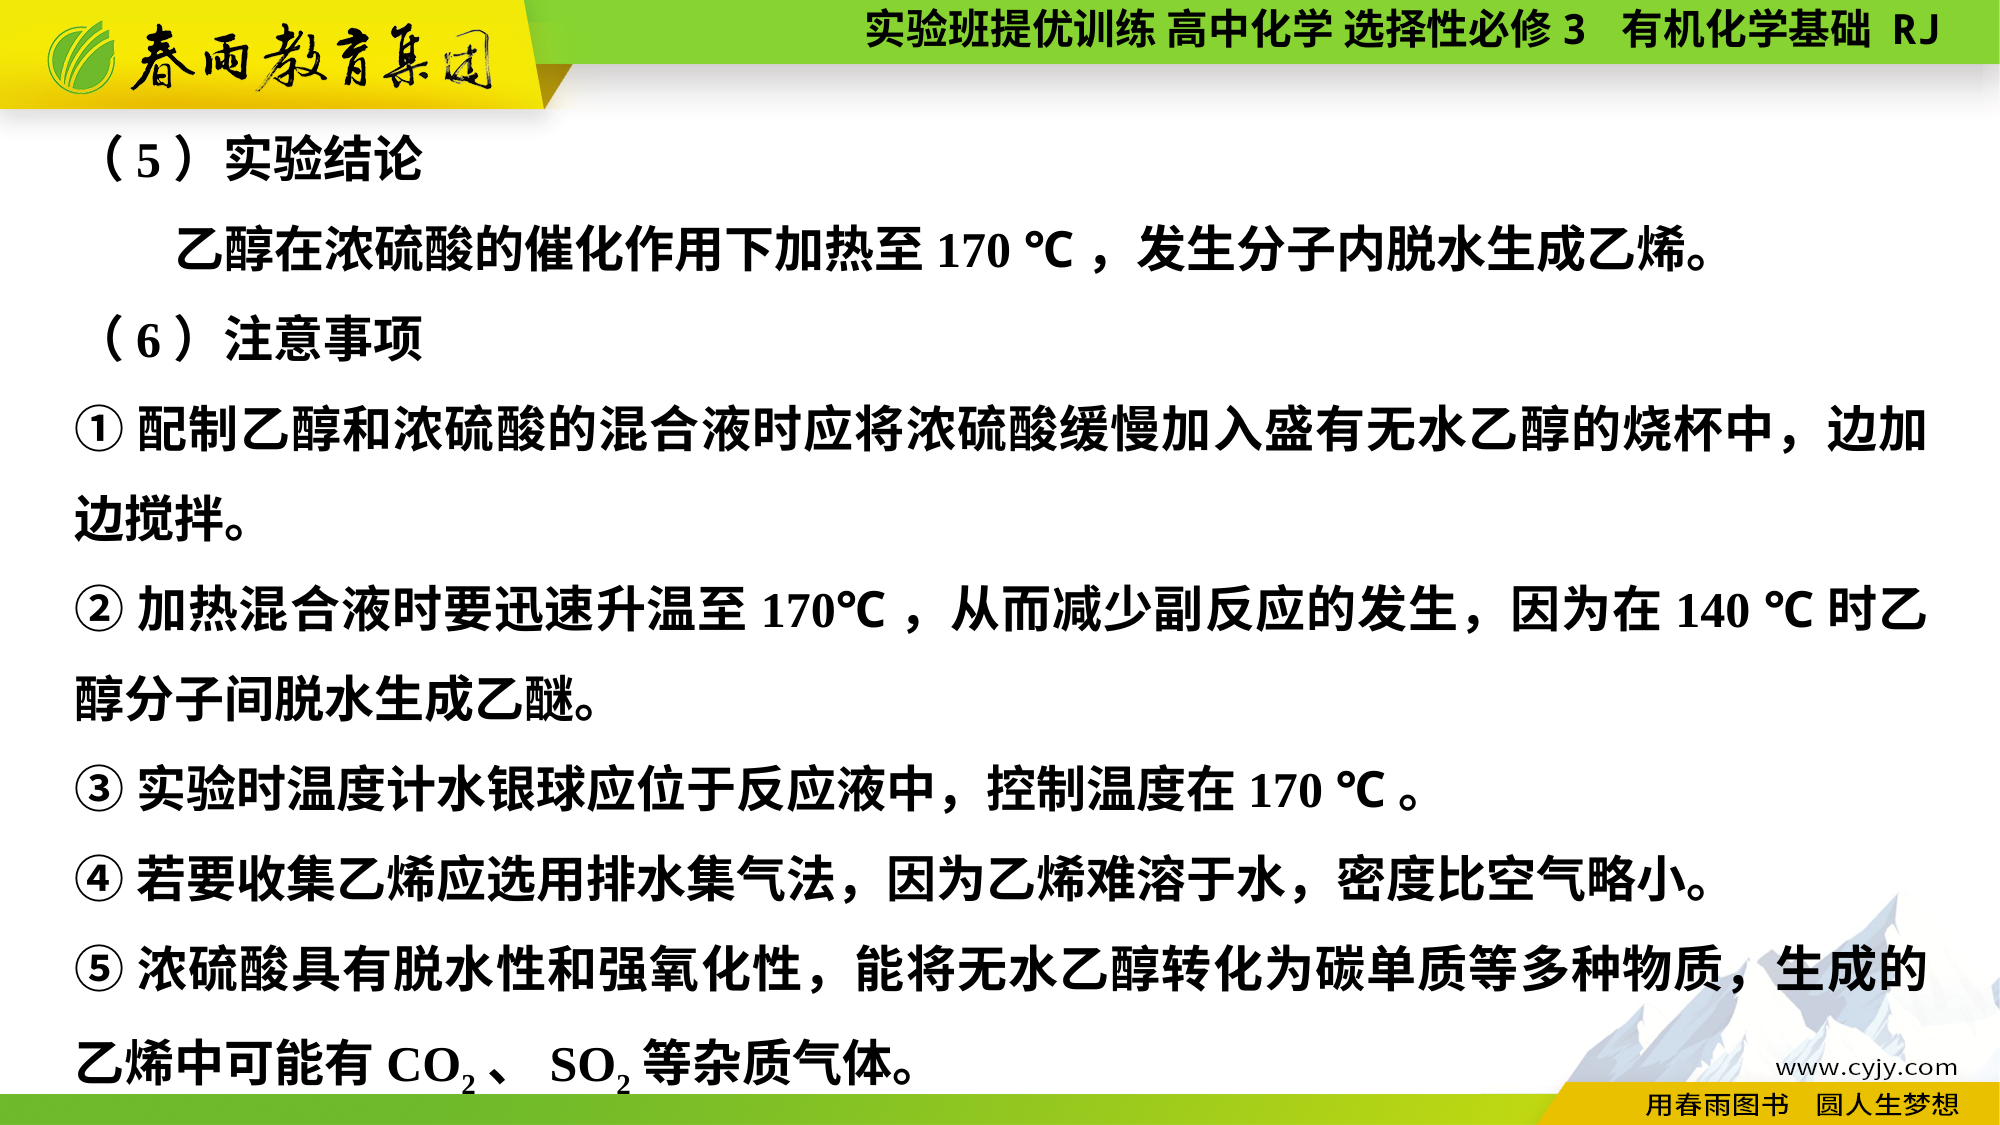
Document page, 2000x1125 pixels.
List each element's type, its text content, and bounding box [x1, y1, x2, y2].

list （5）实验结论 乙醇在浓硫酸的催化作用下加热至170 ℃，发生分子内脱水生成乙烯。 （6）注意事项 ①配制乙醇和浓硫酸的混合液时应将浓硫酸缓慢加入盛有无水乙醇的烧杯中，边加边搅拌。 ②加热混合液时要迅速升温至170℃，从而减少副反应的发生，因为在140 ℃时乙醇分子间脱水生成乙醚。 ③实验时温度计水银球应位于反应液中，控制温度在170 ℃。 ④若要收集乙烯应选用排水集气法，因为乙烯难溶于水，密度比空气略小。 ⑤浓硫酸具有脱水性和强氧化性，能将无水乙醇转化为碳单质等多种物质，生成的乙烯中可能有CO2、SO2等杂质气体。 [59, 90, 1944, 1105]
picture [0, 0, 2000, 1125]
